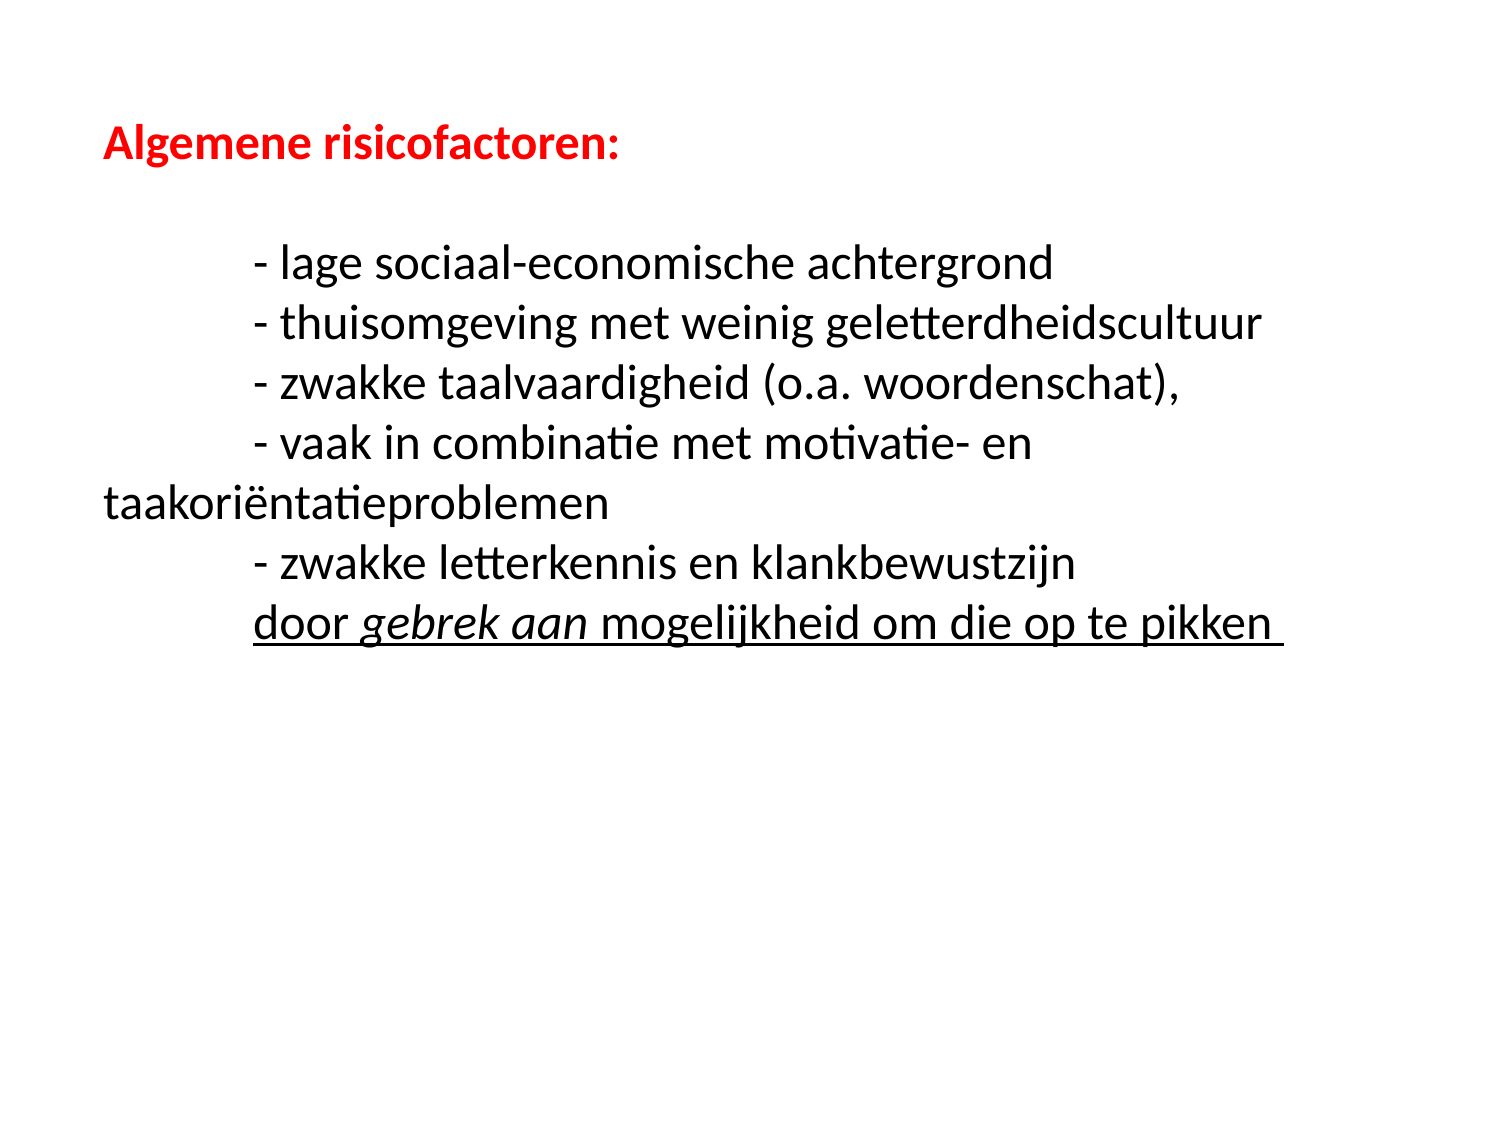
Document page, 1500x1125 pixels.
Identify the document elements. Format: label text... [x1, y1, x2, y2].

text_box Algemene risicofactoren: - lage sociaal-economische achtergrond - thuisomgeving met weinig geletterdheidscultuur - zwakke taalvaardigheid (o.a. woordenschat), - vaak in combinatie met motivatie- en taakoriëntatieproblemen - zwakke letterkennis en klankbewustzijn door gebrek aan mogelijkheid om die op te pikken [88, 101, 1317, 717]
